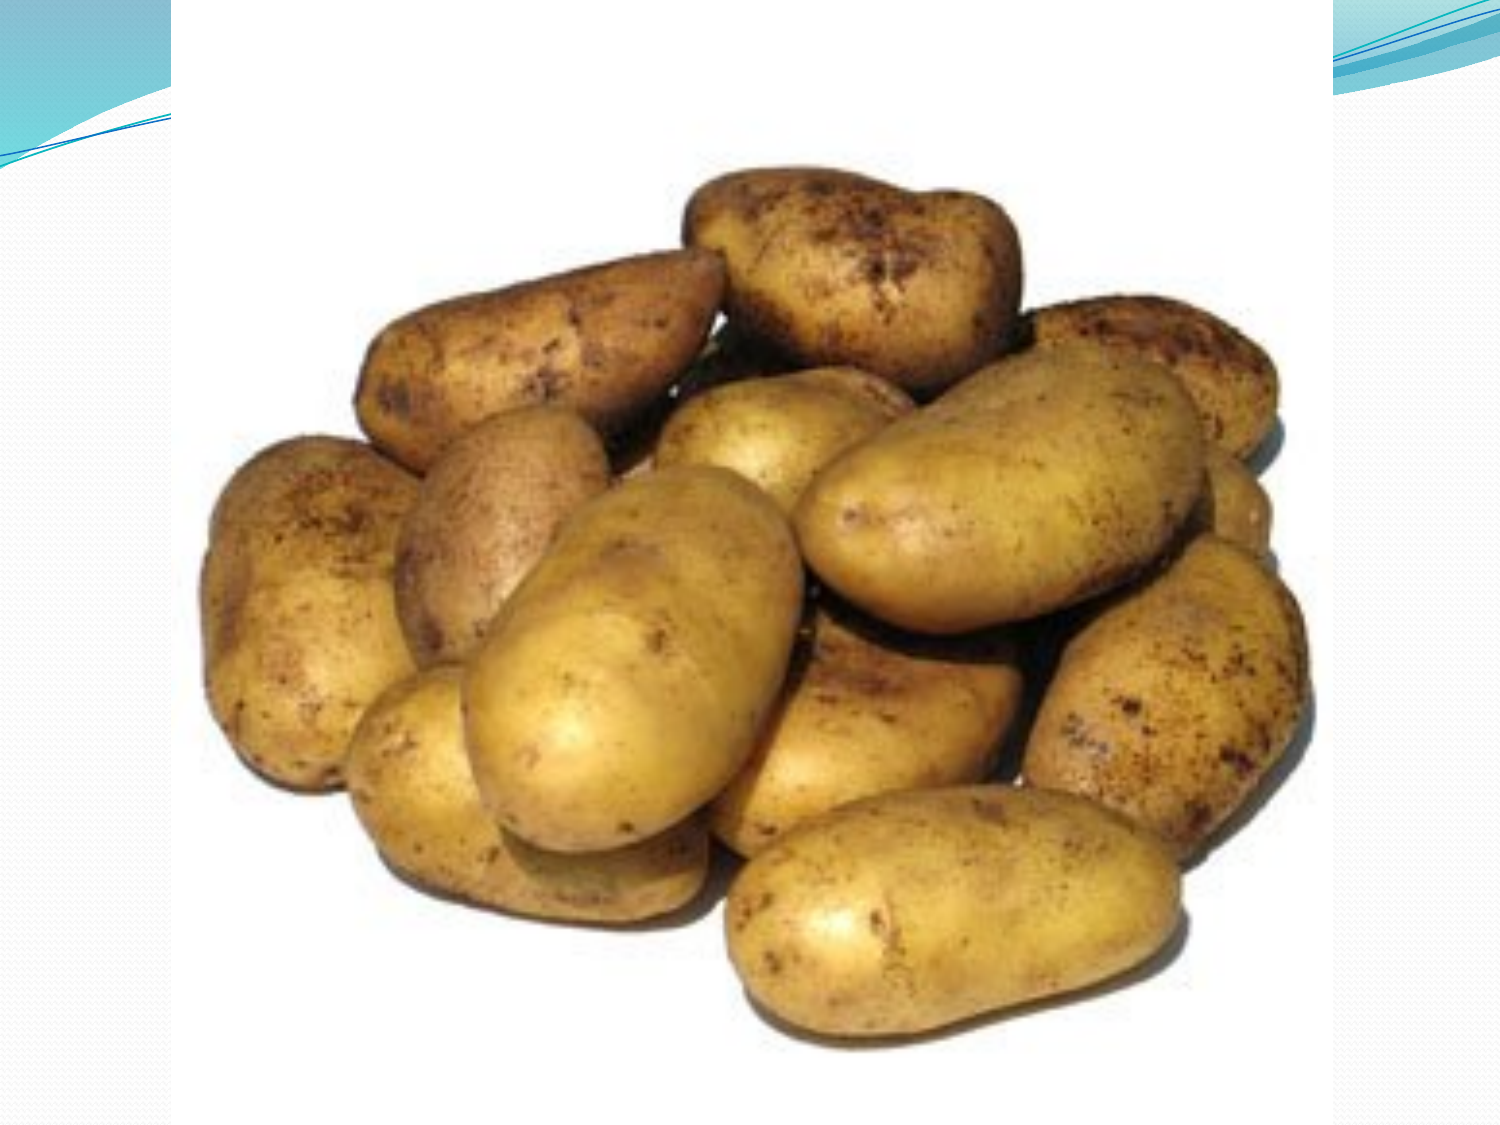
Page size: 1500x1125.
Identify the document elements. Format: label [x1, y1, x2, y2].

list [170, 0, 1334, 1125]
